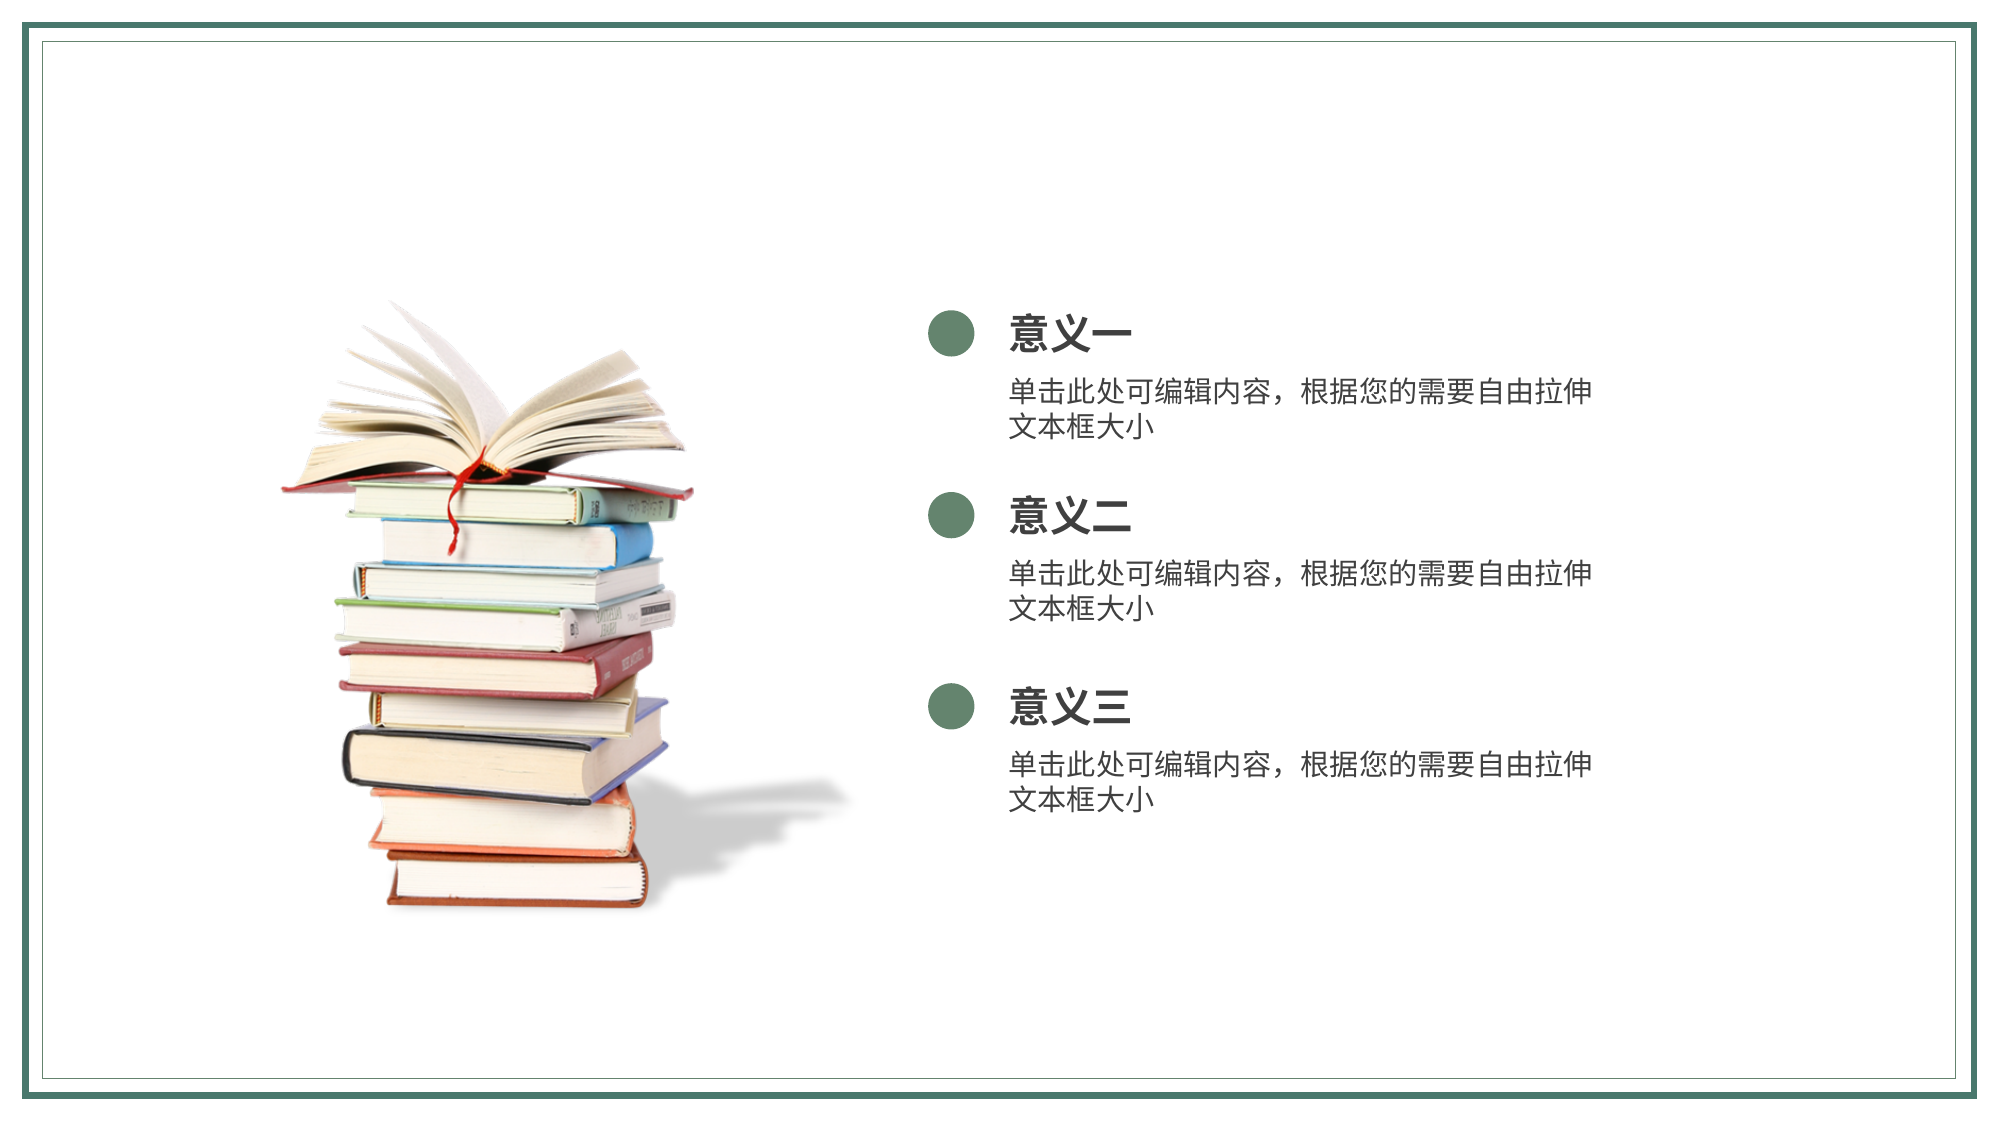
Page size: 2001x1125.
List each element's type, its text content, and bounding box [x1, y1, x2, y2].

text_box 意义三 [993, 673, 1294, 739]
text_box [42, 41, 1956, 1080]
text_box [929, 682, 976, 731]
text_box 意义一 [993, 300, 1294, 366]
text_box [929, 309, 976, 358]
text_box 单击此处可编辑内容，根据您的需要自由拉伸文本框大小 [993, 366, 1609, 451]
text_box 单击此处可编辑内容，根据您的需要自由拉伸文本框大小 [993, 547, 1609, 633]
text_box 单击此处可编辑内容，根据您的需要自由拉伸文本框大小 [993, 739, 1609, 824]
text_box [929, 491, 976, 540]
text_box 意义二 [993, 482, 1294, 547]
picture [267, 300, 929, 922]
text_box [25, 24, 1975, 1097]
